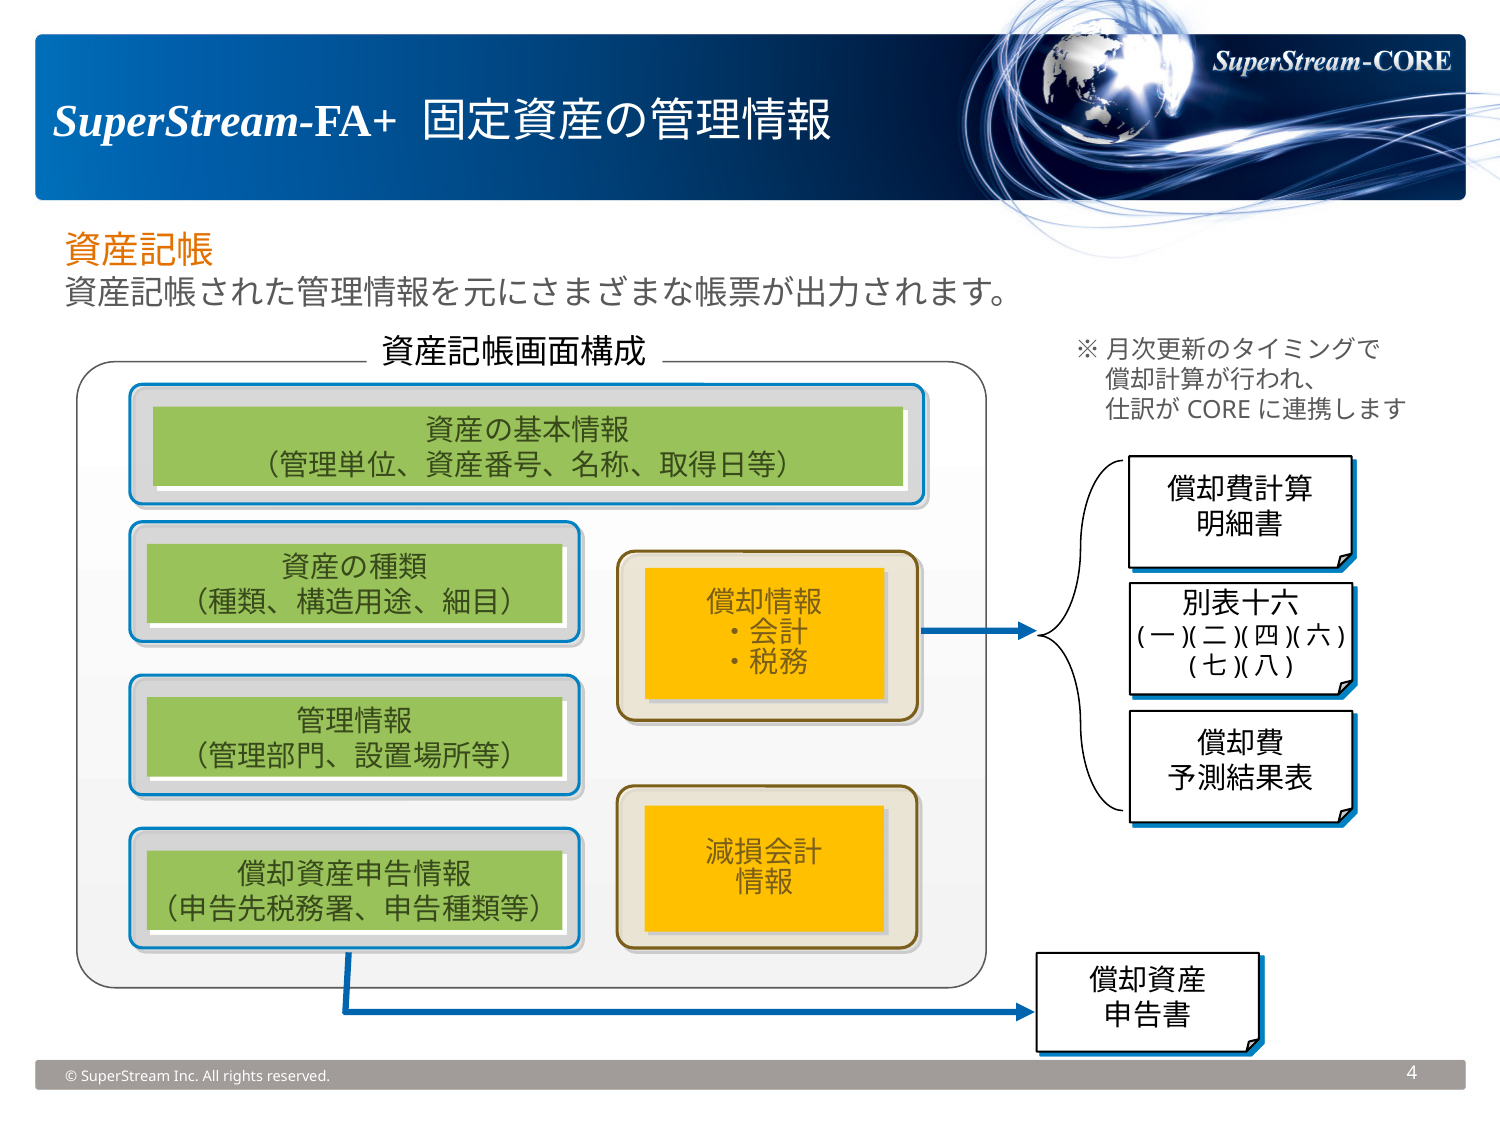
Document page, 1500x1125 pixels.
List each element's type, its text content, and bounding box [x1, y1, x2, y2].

picture [0, 0, 1500, 1125]
text_box [129, 675, 580, 795]
text_box 償却資産申告情報 （申告先税務署、申告種類等） [146, 850, 563, 930]
text_box [129, 828, 580, 948]
text_box 資産記帳 資産記帳された管理情報を元にさまざまな帳票が出力されます。 [49, 218, 1040, 319]
text_box 償却情報 ・会計 ・税務 [645, 567, 885, 700]
text_box [346, 1005, 1035, 1019]
text_box 償却資産 申告書 [1036, 952, 1259, 1052]
text_box [129, 521, 580, 642]
text_box [617, 785, 917, 948]
text_box 資産の基本情報 （管理単位、資産番号、名称、取得日等） [153, 406, 904, 486]
text_box [921, 624, 1037, 637]
text_box [617, 551, 918, 721]
text_box 資産の種類 （種類、構造用途、細目） [146, 543, 563, 624]
footer © SuperStream Inc. All rights reserved. [50, 1059, 423, 1094]
text_box 管理情報 （管理部門、設置場所等） [146, 697, 563, 777]
text_box [129, 384, 924, 504]
text_box SuperStream-FA+ 固定資産の管理情報 [37, 35, 1388, 201]
text_box 減損会計 情報 [644, 805, 884, 932]
text_box 償却費計算 明細書 [1129, 456, 1352, 568]
text_box ※月次更新のタイミングで 償却計算が行われ、 仕訳がCOREに連携します [1060, 326, 1436, 431]
text_box 資産記帳画面構成 [366, 333, 663, 373]
text_box 4 [1299, 1058, 1418, 1088]
text_box 別表十六 (一)(二)(四)(六) (七)(八) [1129, 583, 1353, 695]
text_box [76, 361, 987, 988]
text_box [1037, 460, 1124, 811]
text_box 償却費 予測結果表 [1129, 710, 1353, 823]
